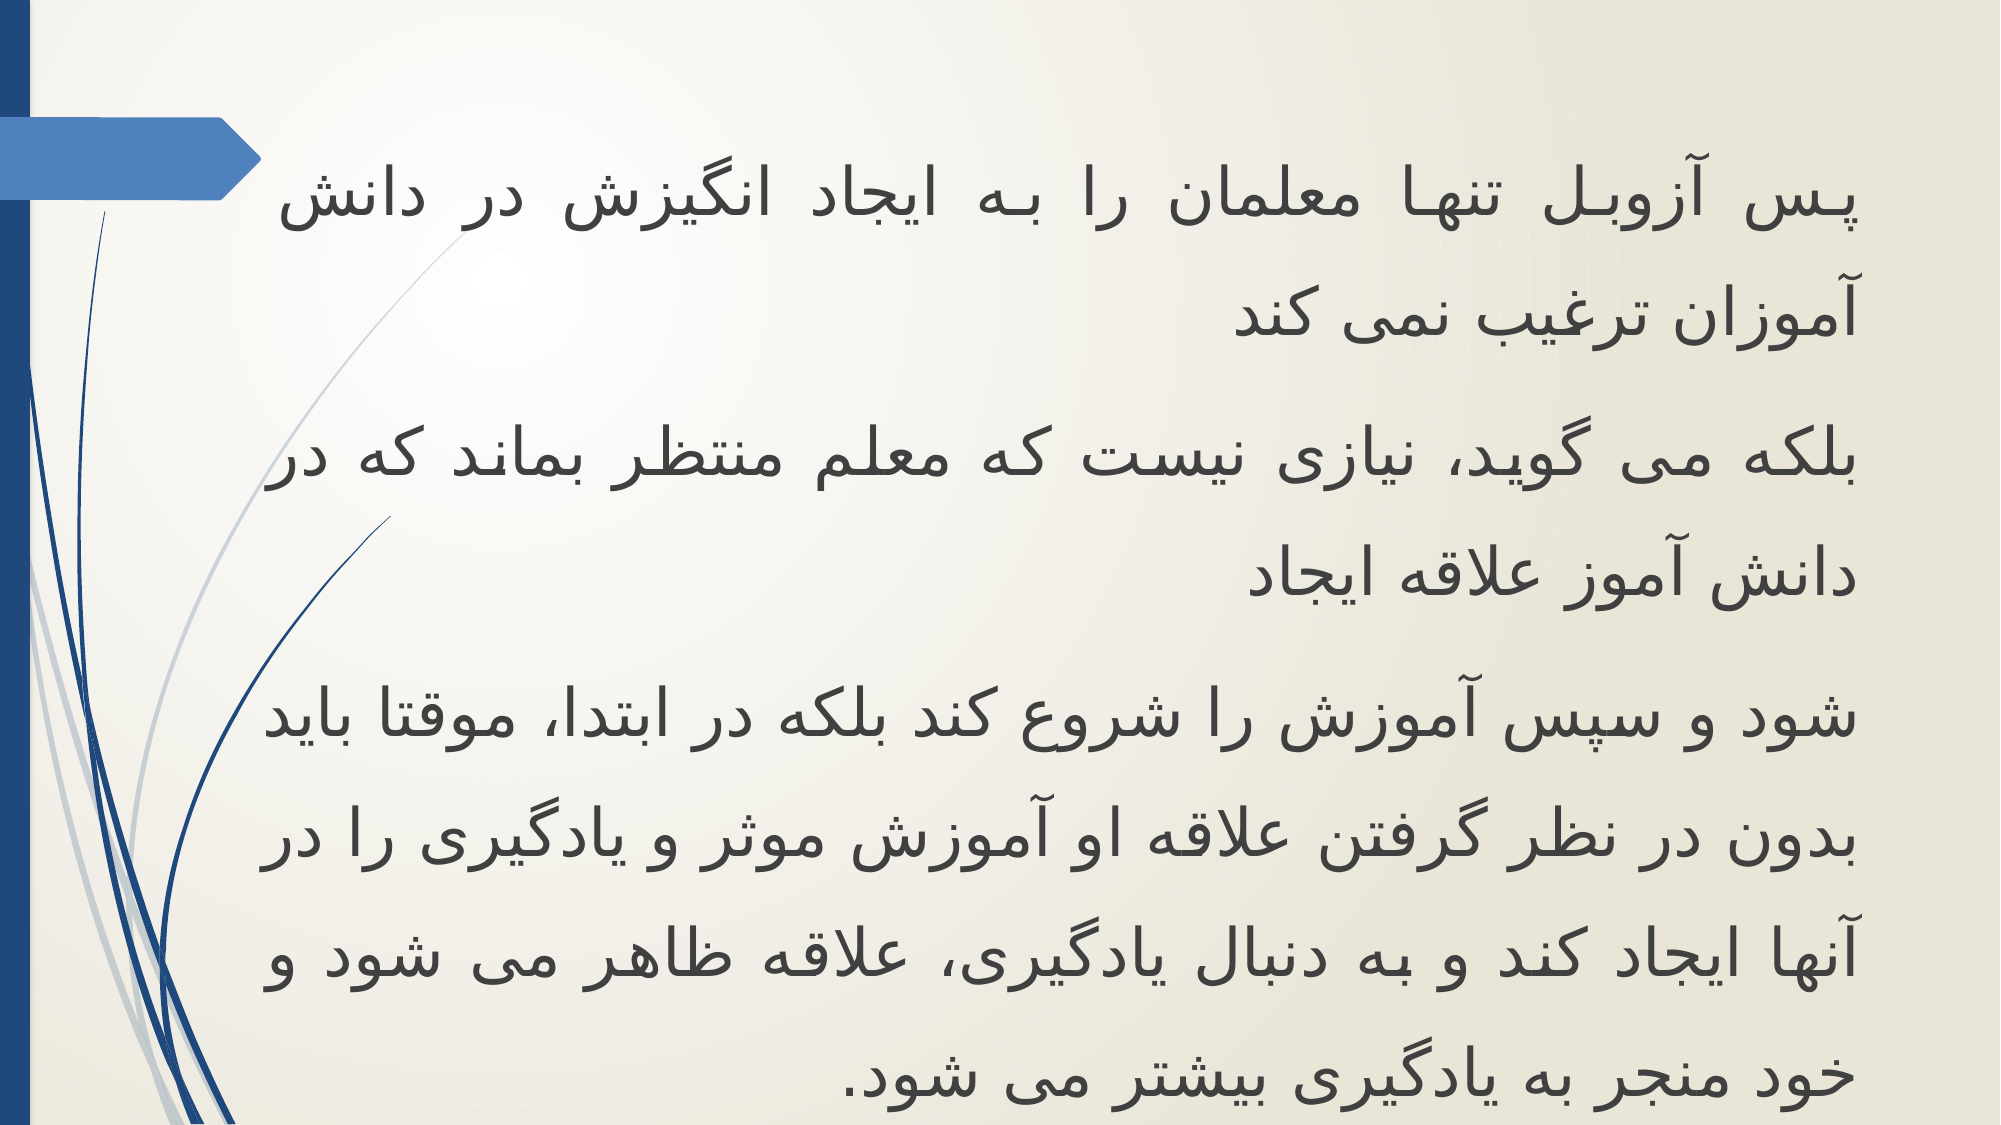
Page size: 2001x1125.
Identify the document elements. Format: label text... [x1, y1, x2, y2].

list پس آزوبل تنها معلمان را به ایجاد انگیزش در دانش آموزان ترغیب نمی کند بلکه می گوید، نیازی نیست که معلم منتظر بماند که در دانش آموز علاقه ایجاد شود و سپس آموزش را شروع کند بلکه در ابتدا، موقتا باید بدون در نظر گرفتن علاقه او آموزش موثر و یادگیری را در آنها ایجاد کند و به دنبال یادگیری، علاقه ظاهر می شود و خود منجر به یادگیری بیشتر می شود. [247, 0, 1876, 1015]
